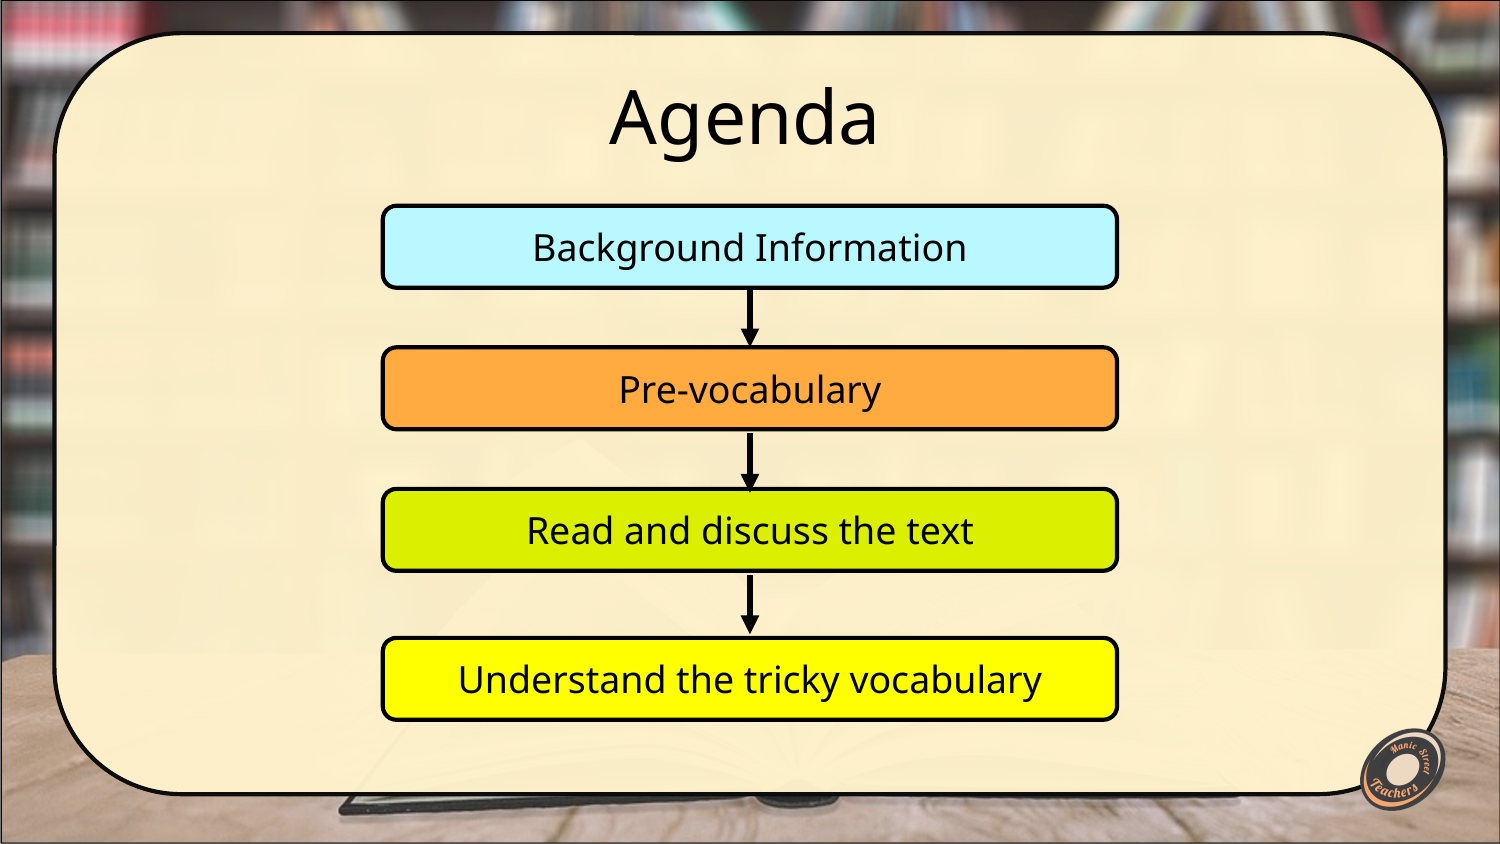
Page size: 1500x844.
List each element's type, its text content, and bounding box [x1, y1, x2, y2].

text_box Understand the tricky vocabulary [380, 635, 1120, 722]
text_box Background Information [380, 203, 1120, 290]
picture [0, 0, 1500, 844]
text_box Read and discuss the text [380, 486, 1120, 573]
text_box [52, 31, 1448, 797]
text_box Pre-vocabulary [380, 345, 1120, 432]
title Agenda [594, 52, 906, 175]
